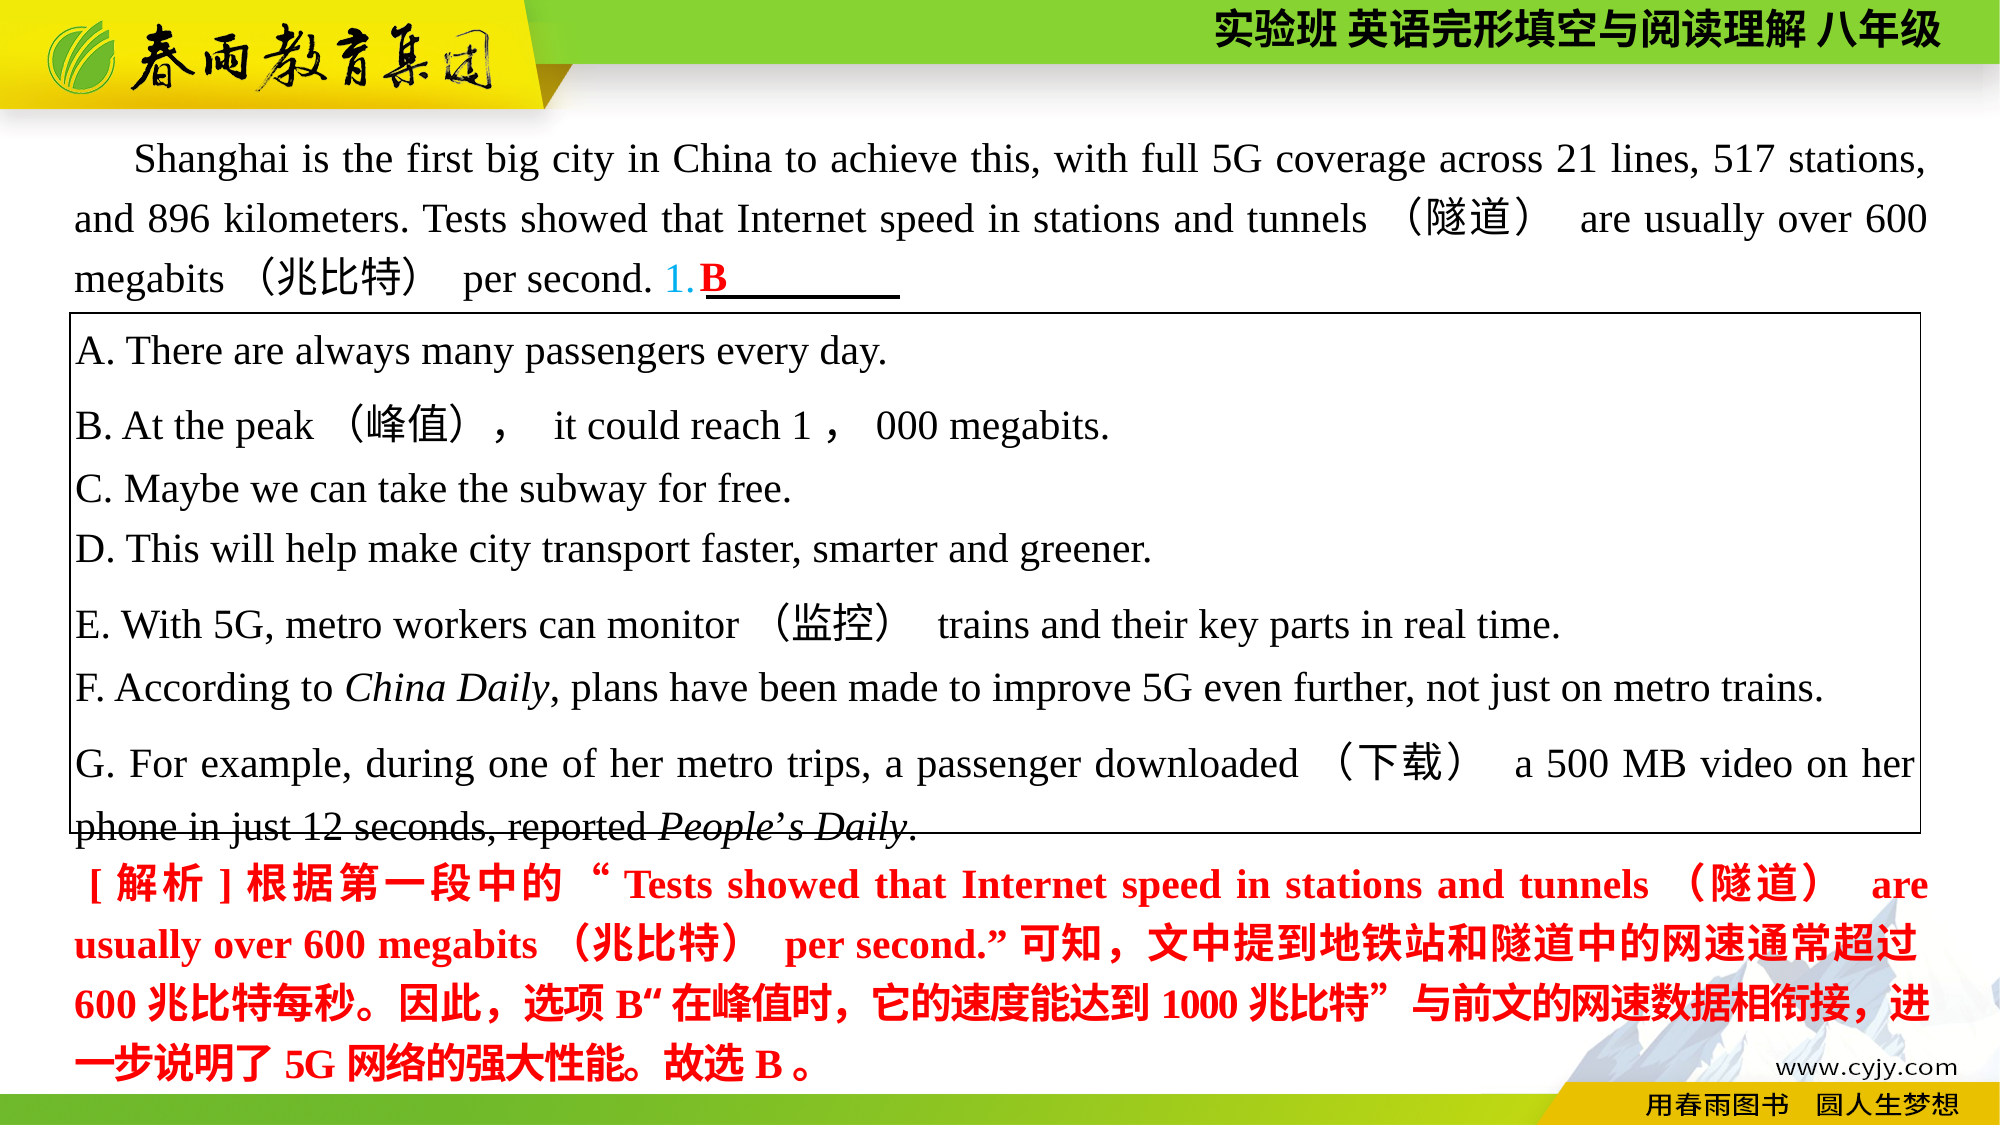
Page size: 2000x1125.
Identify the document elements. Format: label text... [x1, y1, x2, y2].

table_header A. There are always many passengers every day. B. At the peak（峰值）， it could reach 1，000 megabits. C. Maybe we can take the subway for free. D. This will help make city transport faster, smarter and greener. E. With 5G, metro workers can monitor（监控） trains and their key parts in real time. F. According to China Daily, plans have been made to improve 5G even further, not just on metro trains. G. For example, during one of her metro trips, a passenger downloaded（下载） a 500 MB video on her phone in just 12 seconds, reported People’s Daily. [71, 314, 1920, 832]
text_box [解析]根据第一段中的“Tests showed that Internet speed in stations and tunnels（隧道） are usually over 600 megabits（兆比特） per second.”可知，文中提到地铁站和隧道中的网速通常超过600兆比特每秒。因此，选项B“在峰值时，它的速度能达到1000兆比特”与前文的网速数据相衔接，进一步说明了5G网络的强大性能。故选B。 [59, 839, 1944, 1095]
text_box B [684, 232, 743, 308]
picture [0, 0, 2000, 1125]
list Shanghai is the first big city in China to achieve this, with full 5G coverage across 21 lines, 517 stations, and 896 kilometers. Tests showed that Internet speed in stations and tunnels（隧道） are usually over 600 megabits（兆比特） per second. 1. ， [59, 113, 1944, 305]
